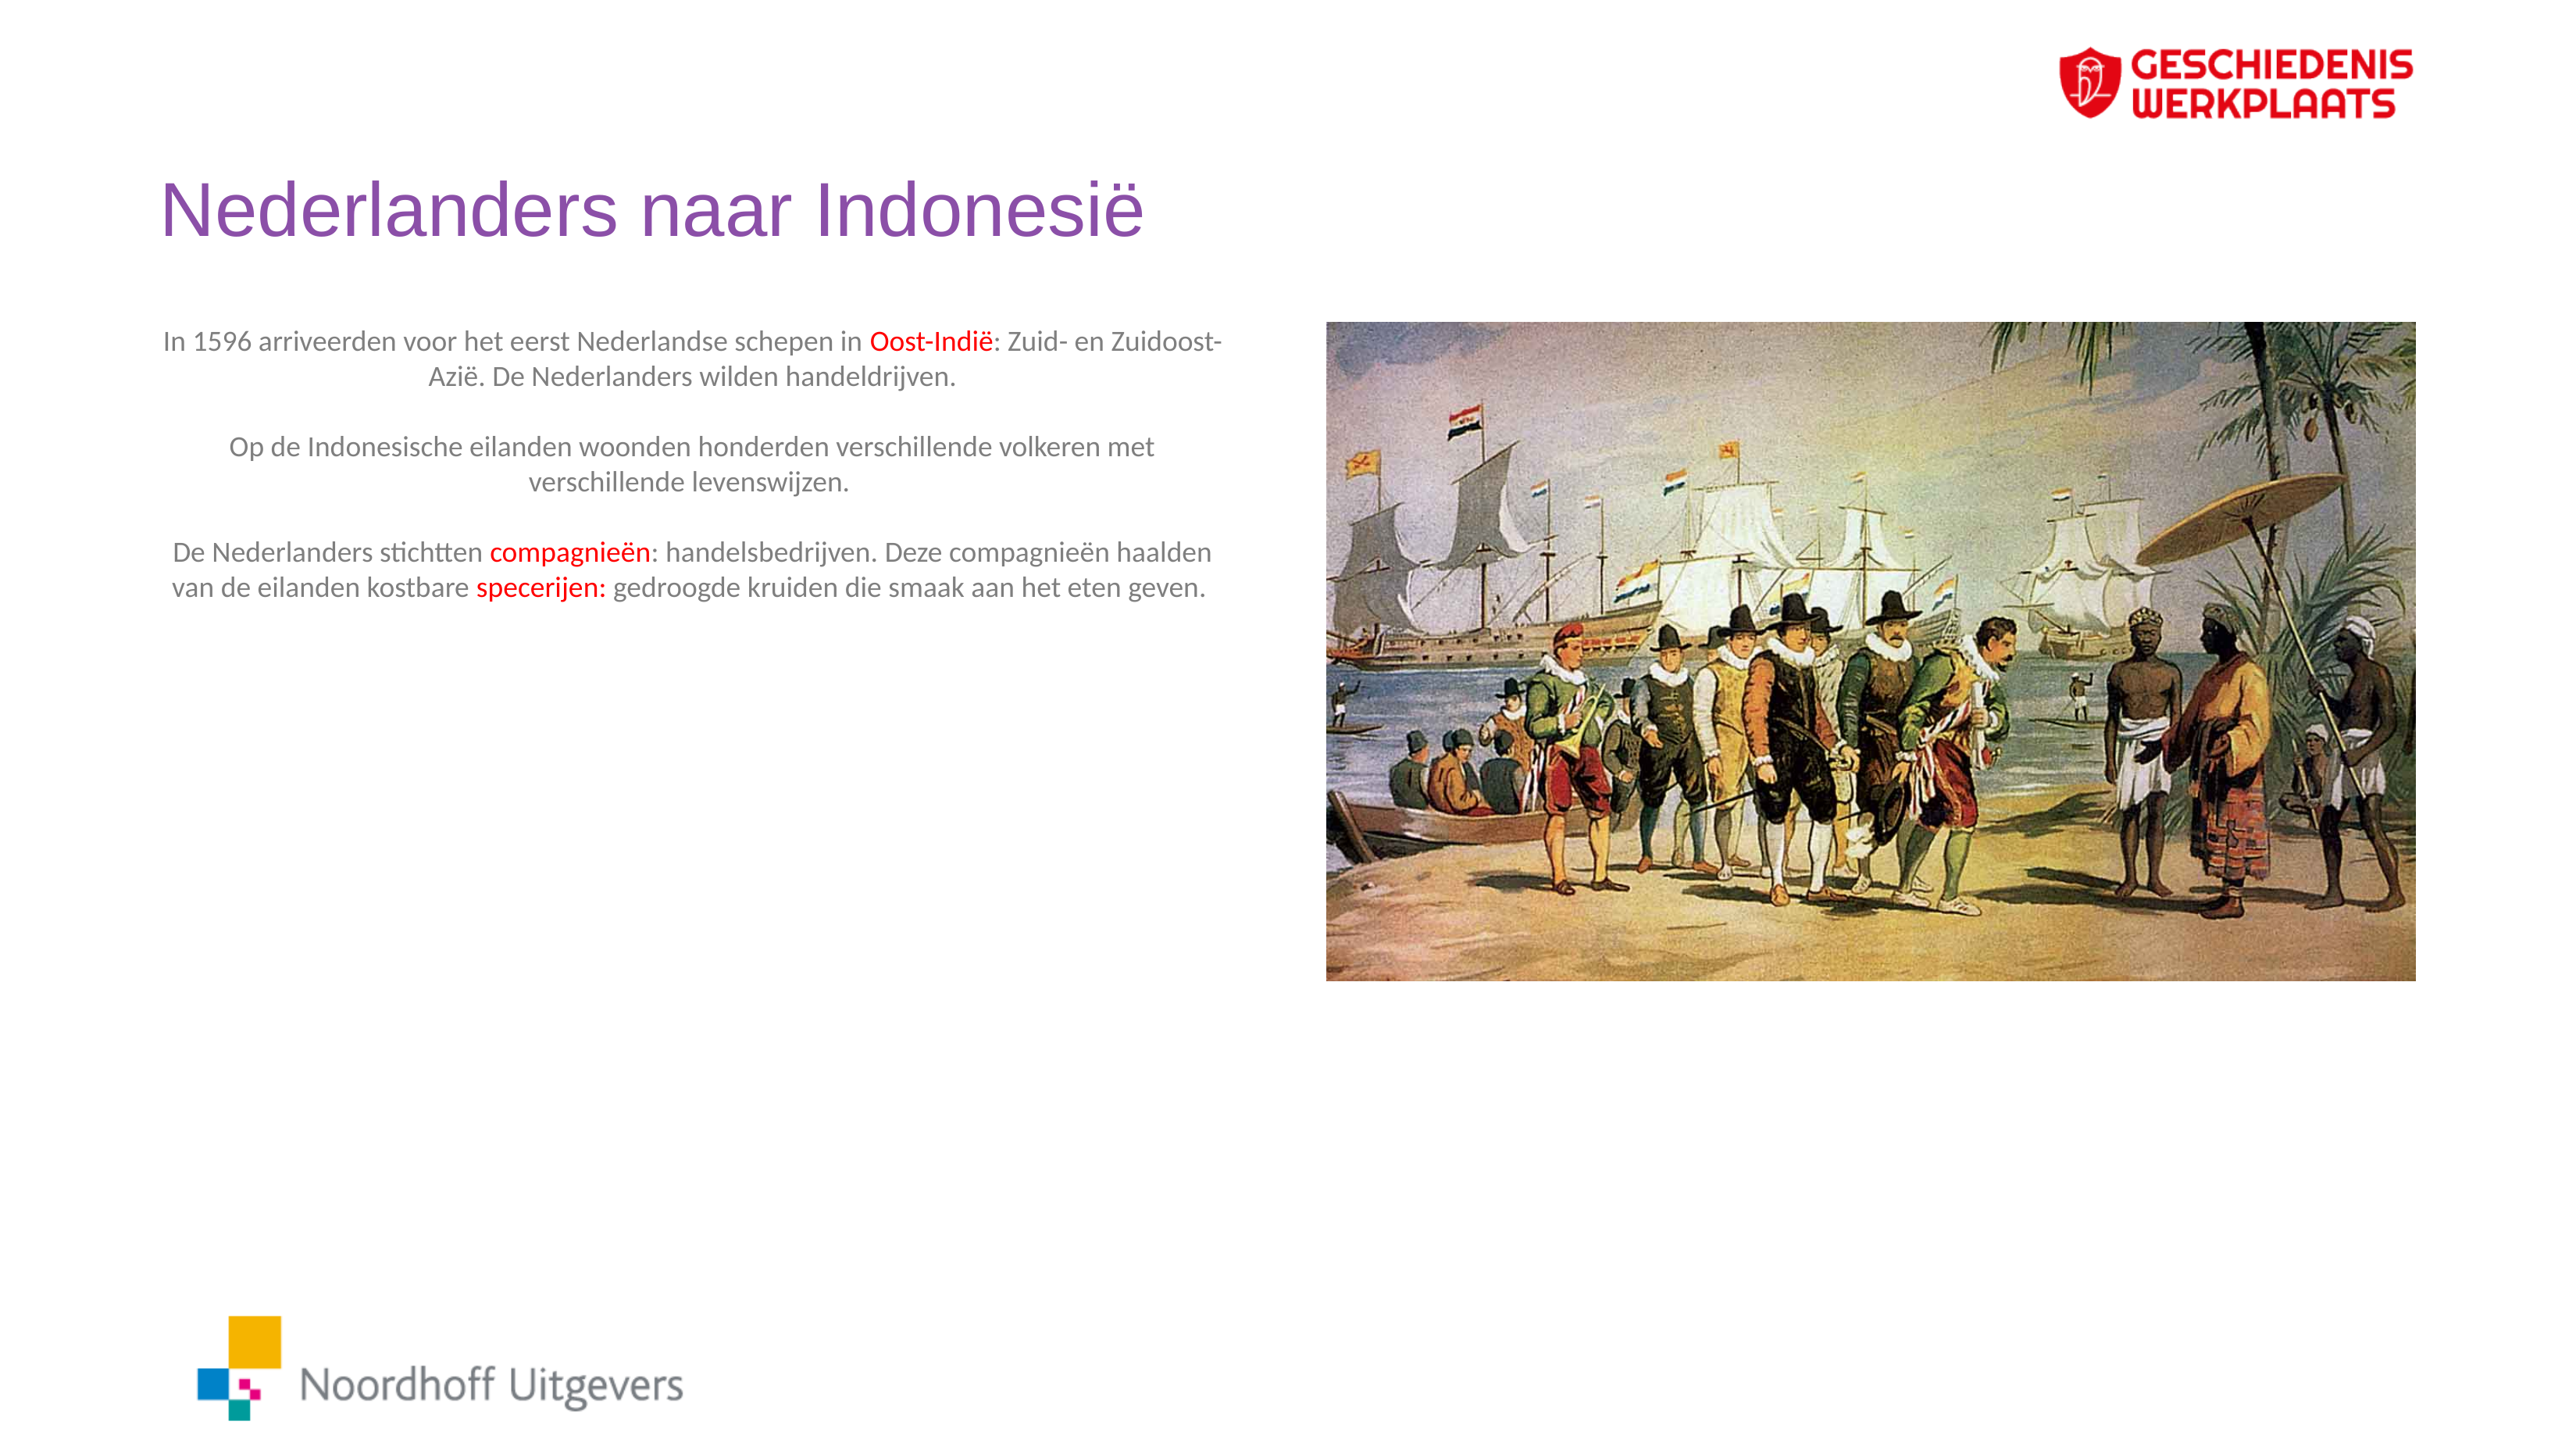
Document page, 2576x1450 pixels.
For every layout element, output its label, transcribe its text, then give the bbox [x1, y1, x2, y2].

picture [159, 1288, 802, 1449]
title Nederlanders naar Indonesië [159, 159, 2416, 266]
list In 1596 arriveerden voor het eerst Nederlandse schepen in Oost-Indië: Zuid- en Zuidoost-Azië. De Nederlanders wilden handeldrijven. Op de Indonesische eilanden woonden honderden verschillende volkeren met verschillende levenswijzen. De Nederlanders stichtten compagnieën: handelsbedrijven. Deze compagnieën haalden van de eilanden kostbare specerijen: gedroogde kruiden die smaak aan het eten geven. [159, 322, 1240, 1288]
picture [1326, 322, 2416, 981]
picture [1610, 0, 2576, 161]
